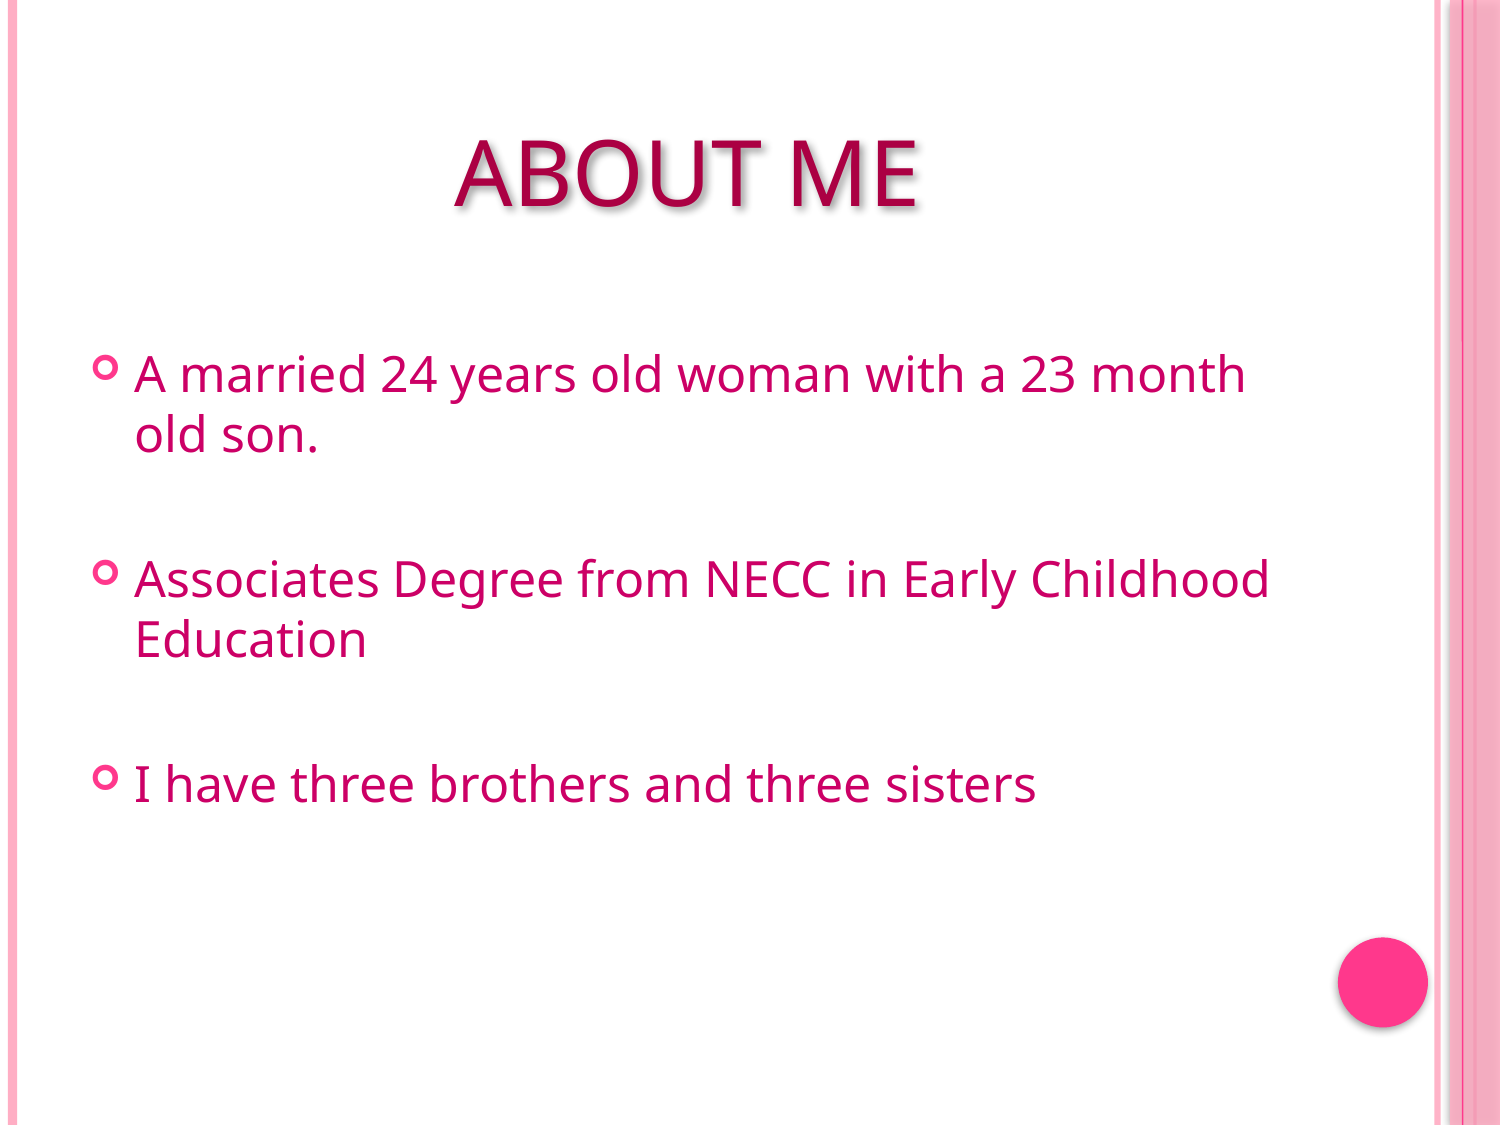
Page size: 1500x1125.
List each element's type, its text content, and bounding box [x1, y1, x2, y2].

title About Me [75, 45, 1300, 233]
list A married 24 years old woman with a 23 month old son. Associates Degree from NECC in Early Childhood Education I have three brothers and three sisters [75, 262, 1300, 1062]
